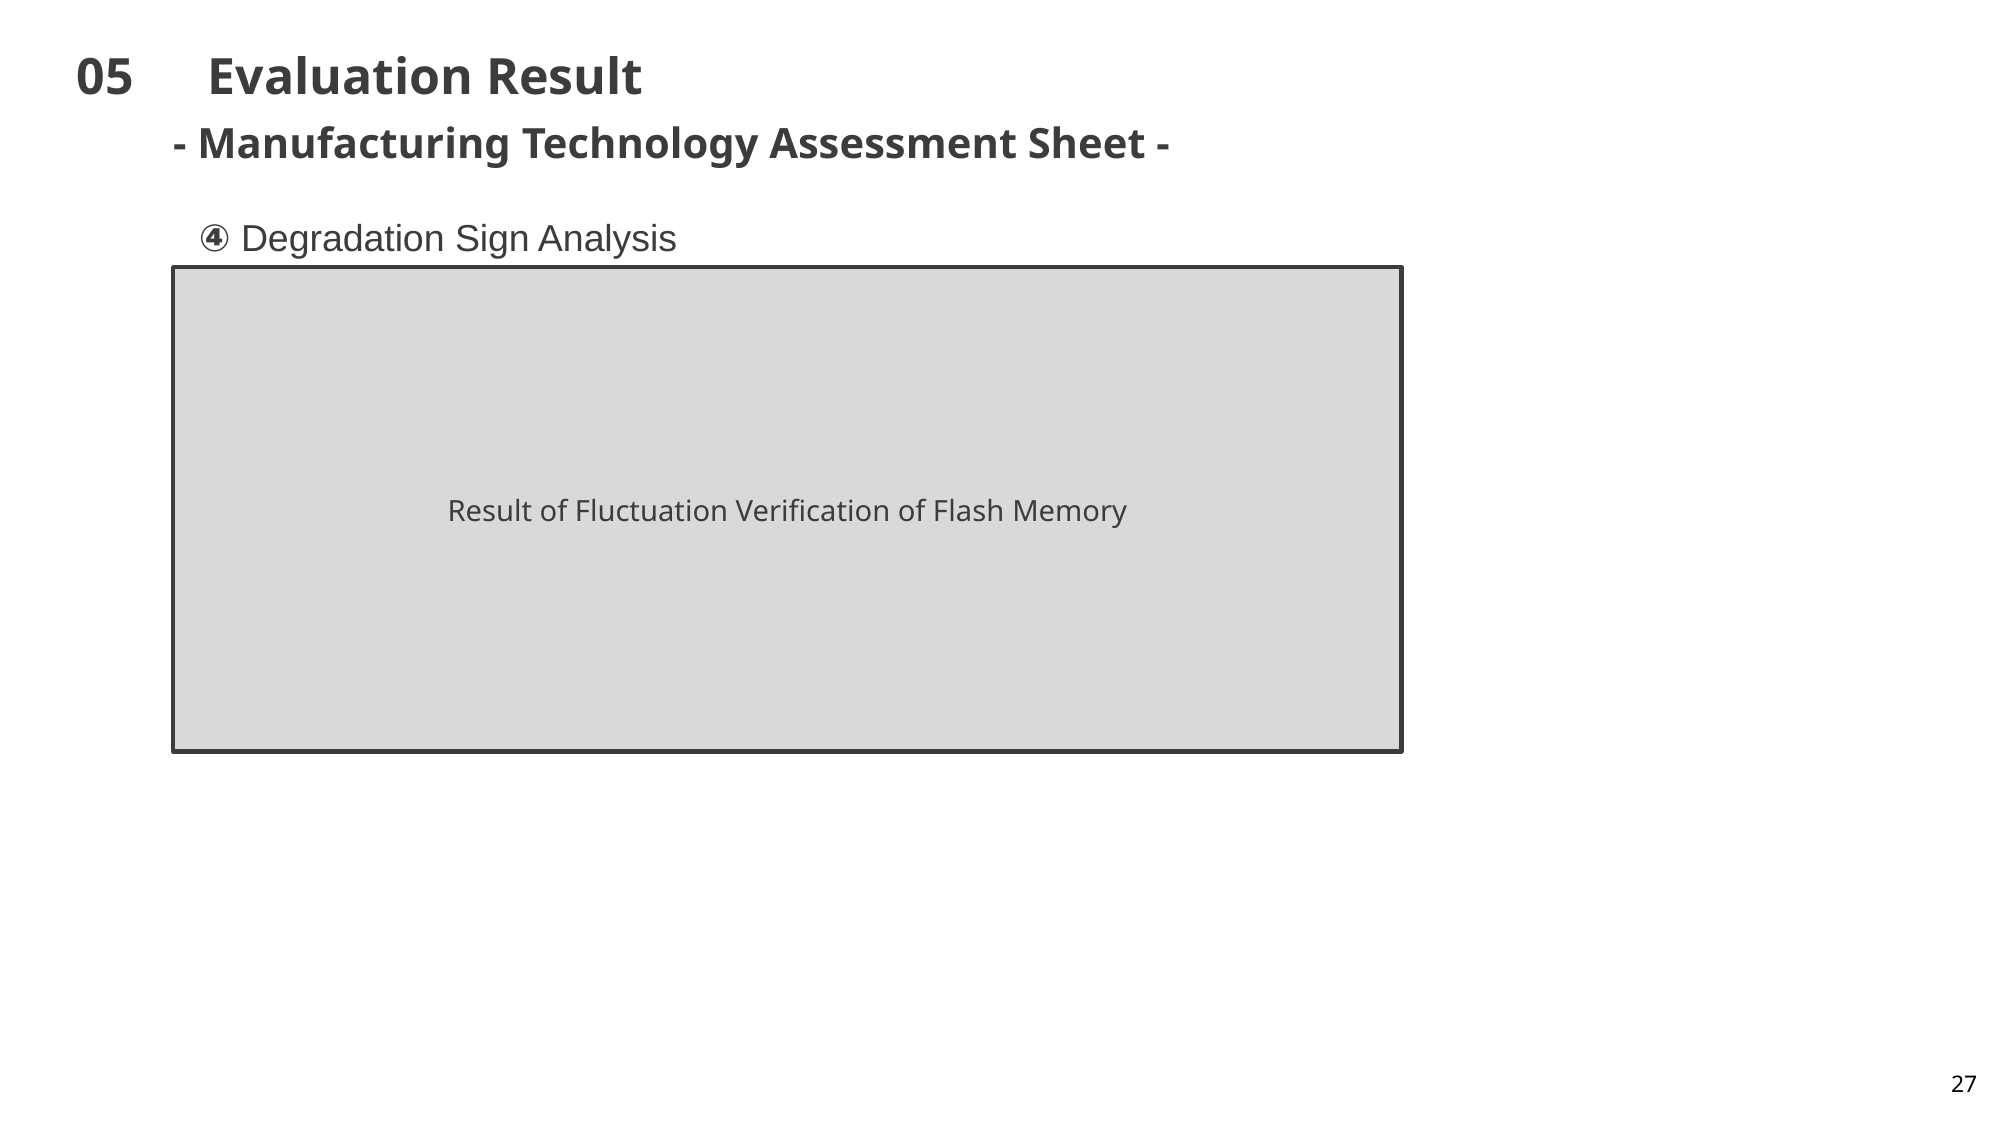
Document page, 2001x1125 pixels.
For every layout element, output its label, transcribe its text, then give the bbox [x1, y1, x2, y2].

title 05 Evaluation Result [0, 0, 1877, 123]
text_box - Manufacturing Technology Assessment Sheet - [173, 122, 1994, 168]
text_box Result of Fluctuation Verification of Flash Memory [171, 265, 1404, 754]
text_box ④ Degradation Sign Analysis [184, 206, 693, 265]
